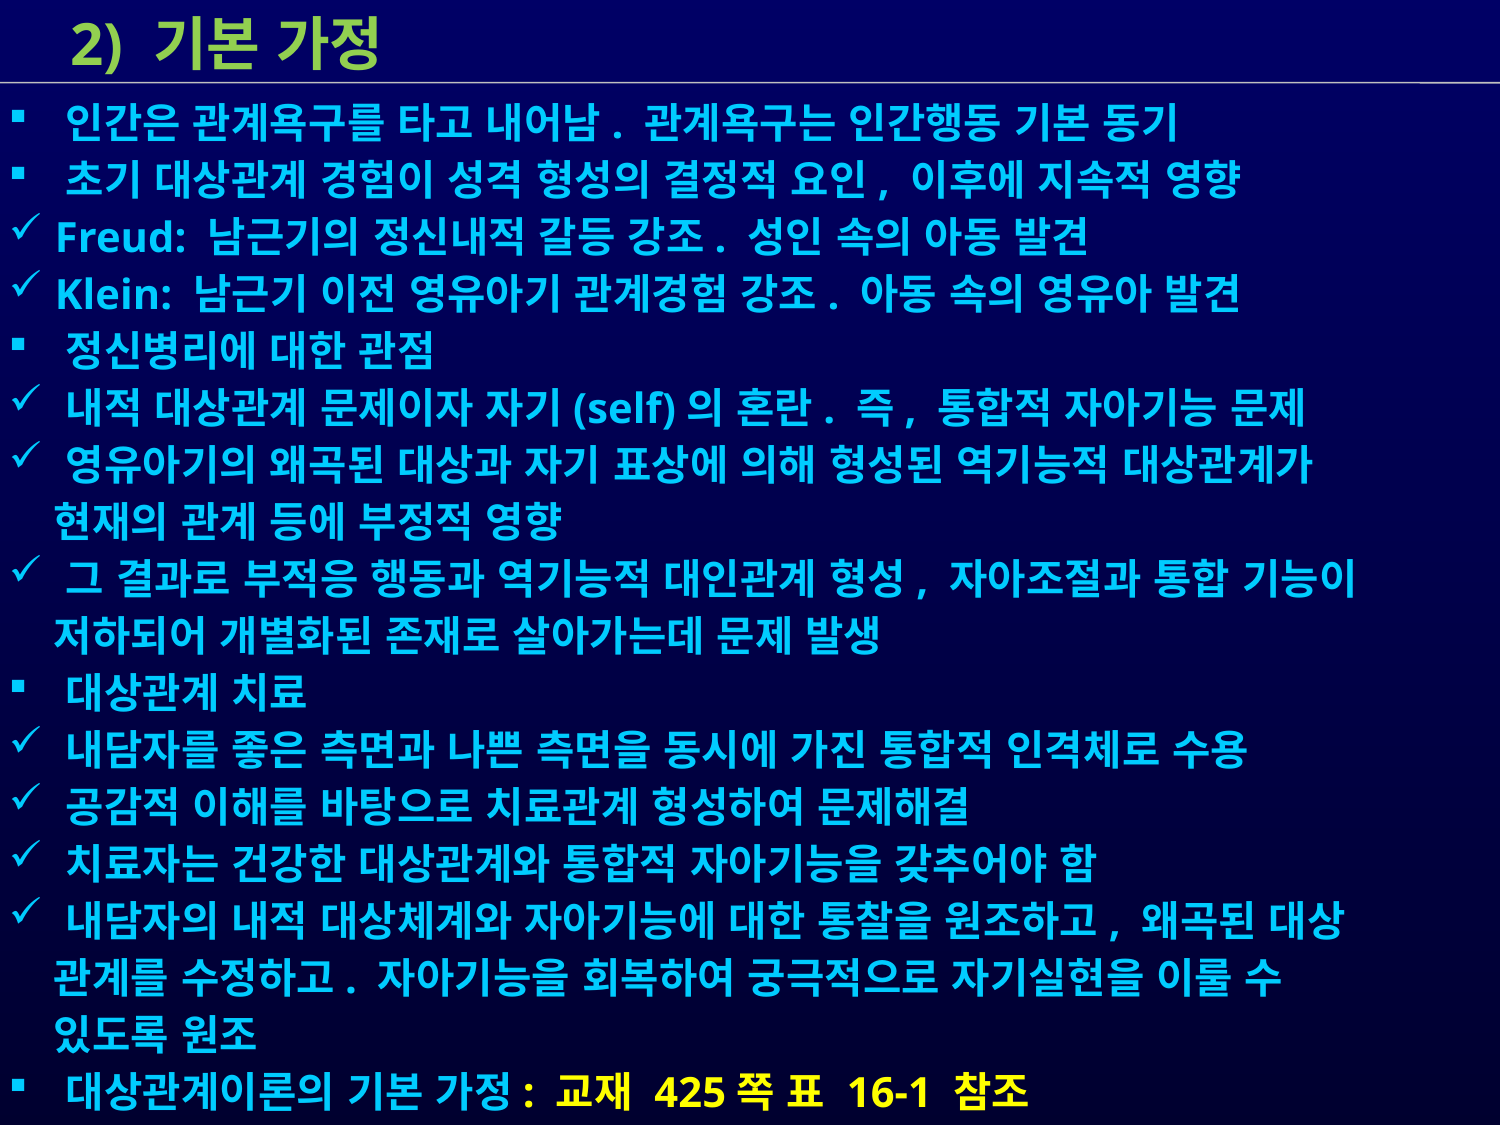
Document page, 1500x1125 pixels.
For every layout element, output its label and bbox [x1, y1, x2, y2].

text_box [0, 0, 1500, 1125]
